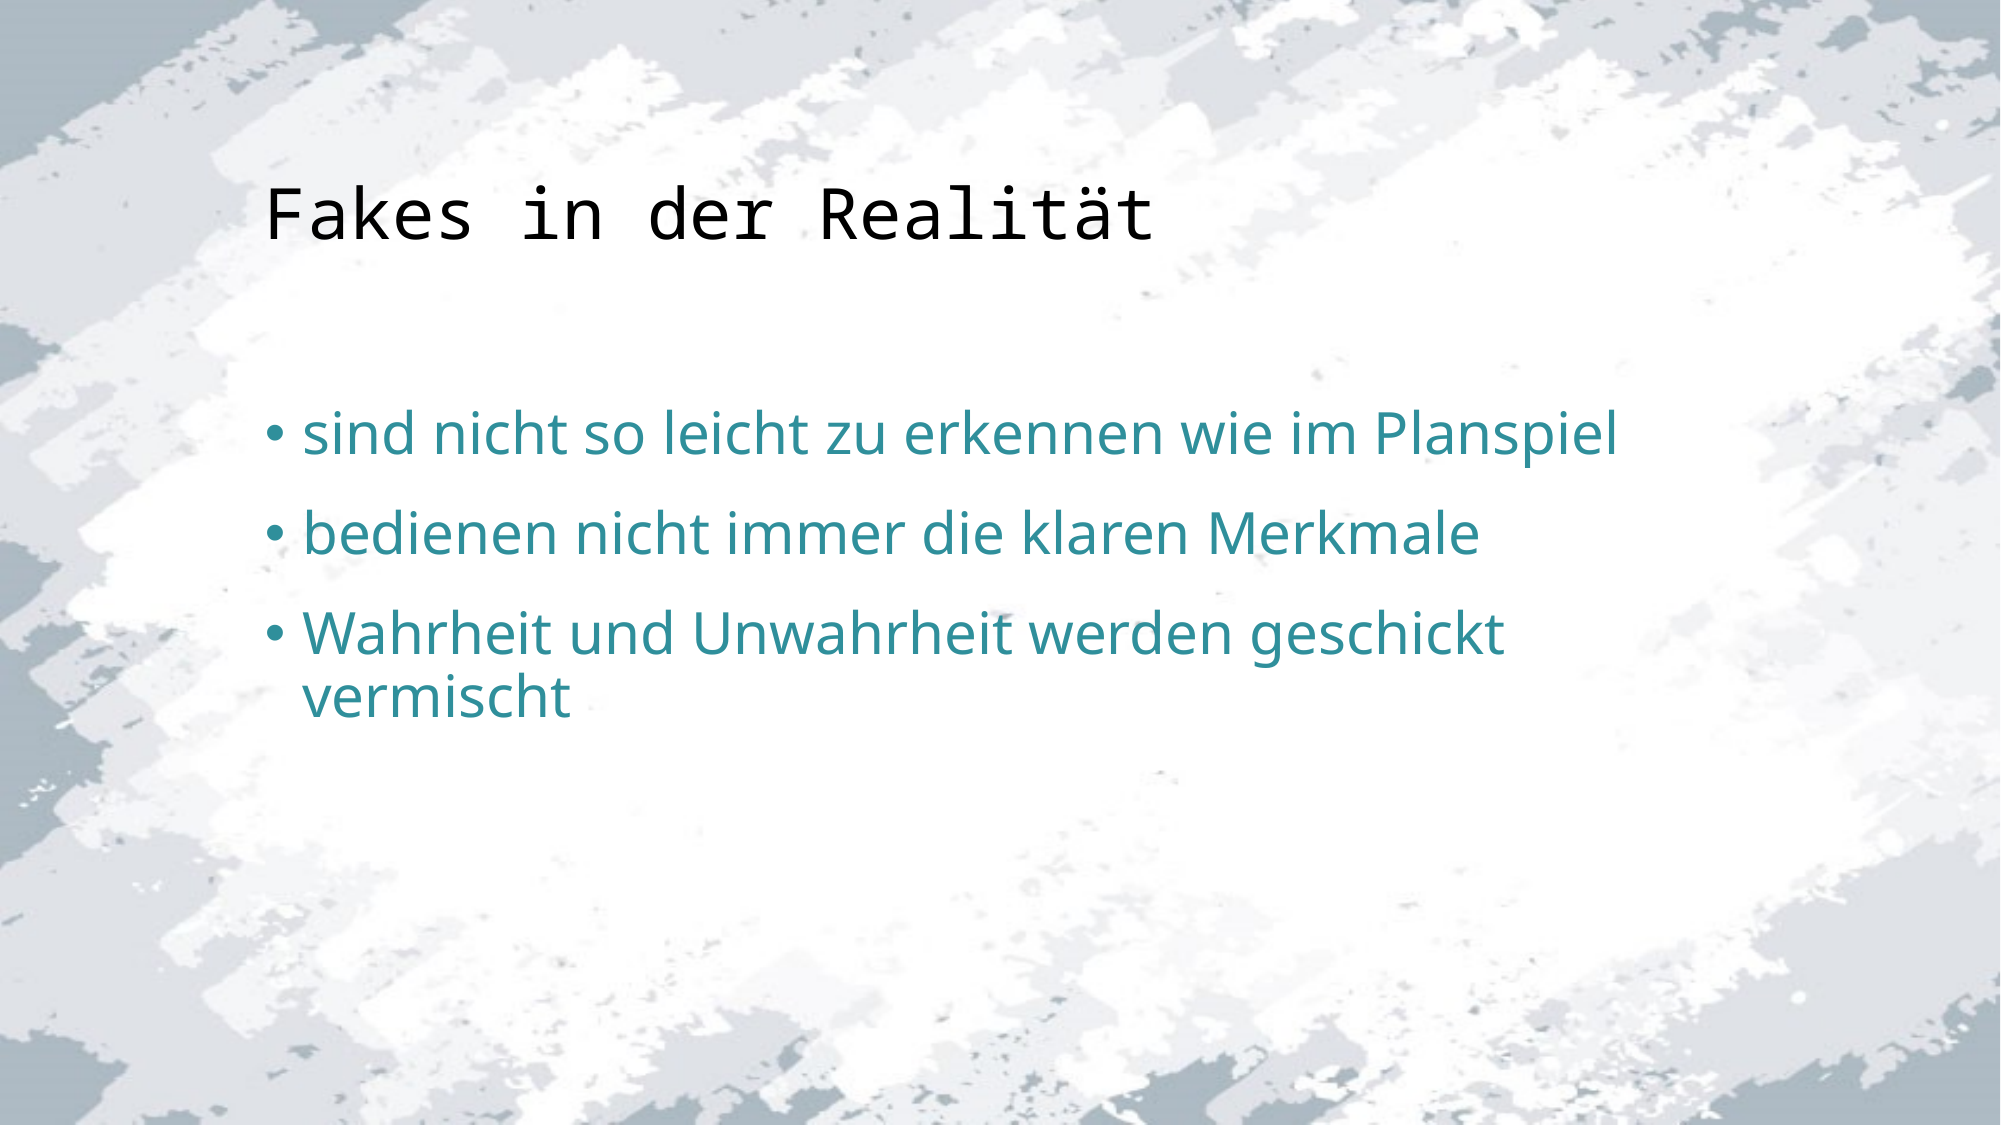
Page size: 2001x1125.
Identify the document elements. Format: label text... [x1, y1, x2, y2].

picture [0, 0, 2001, 1125]
title Fakes in der Realität [249, 75, 1750, 263]
list sind nicht so leicht zu erkennen wie im Planspiel bedienen nicht immer die klaren Merkmale Wahrheit und Unwahrheit werden geschickt vermischt [249, 396, 1750, 834]
